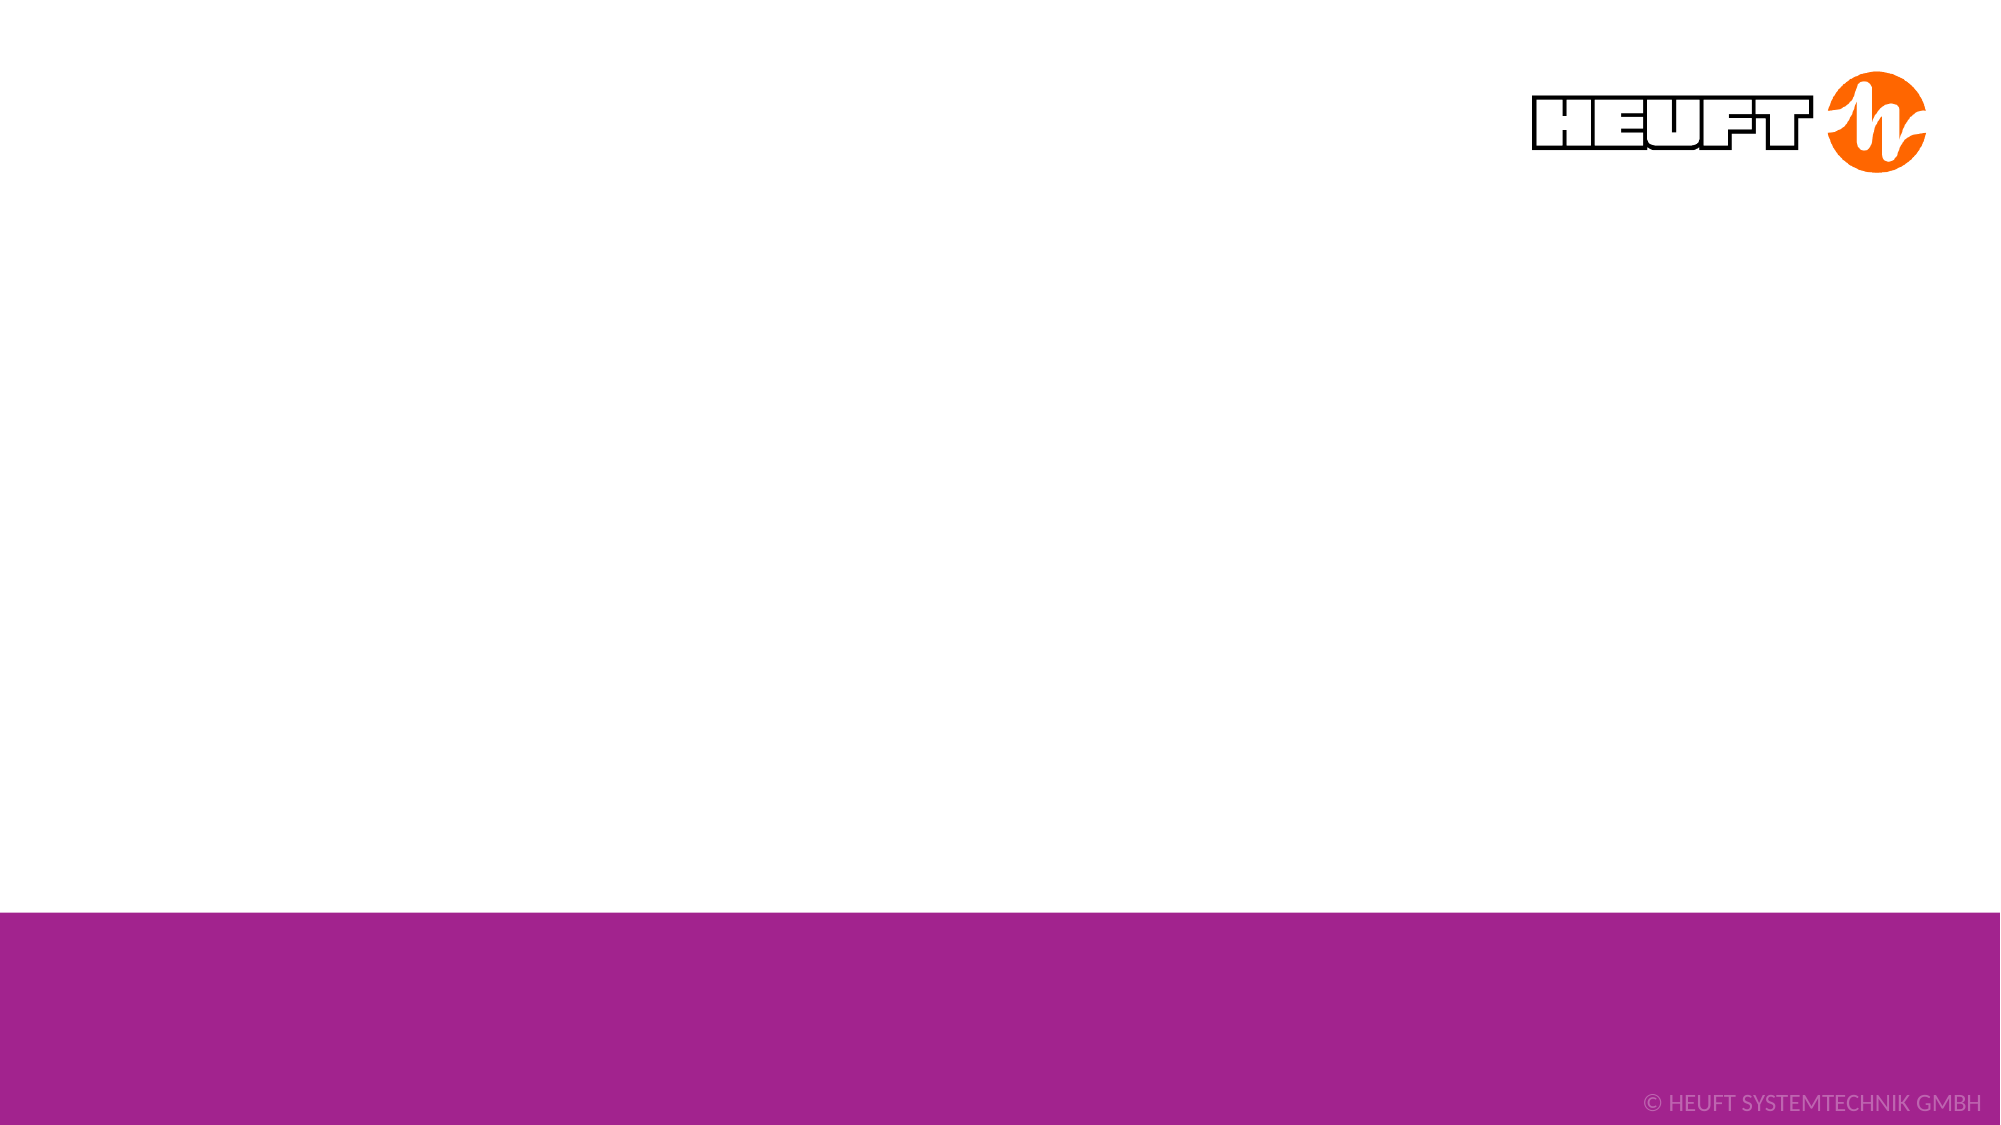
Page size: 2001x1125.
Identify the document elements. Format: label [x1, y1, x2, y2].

picture [1532, 71, 1927, 173]
